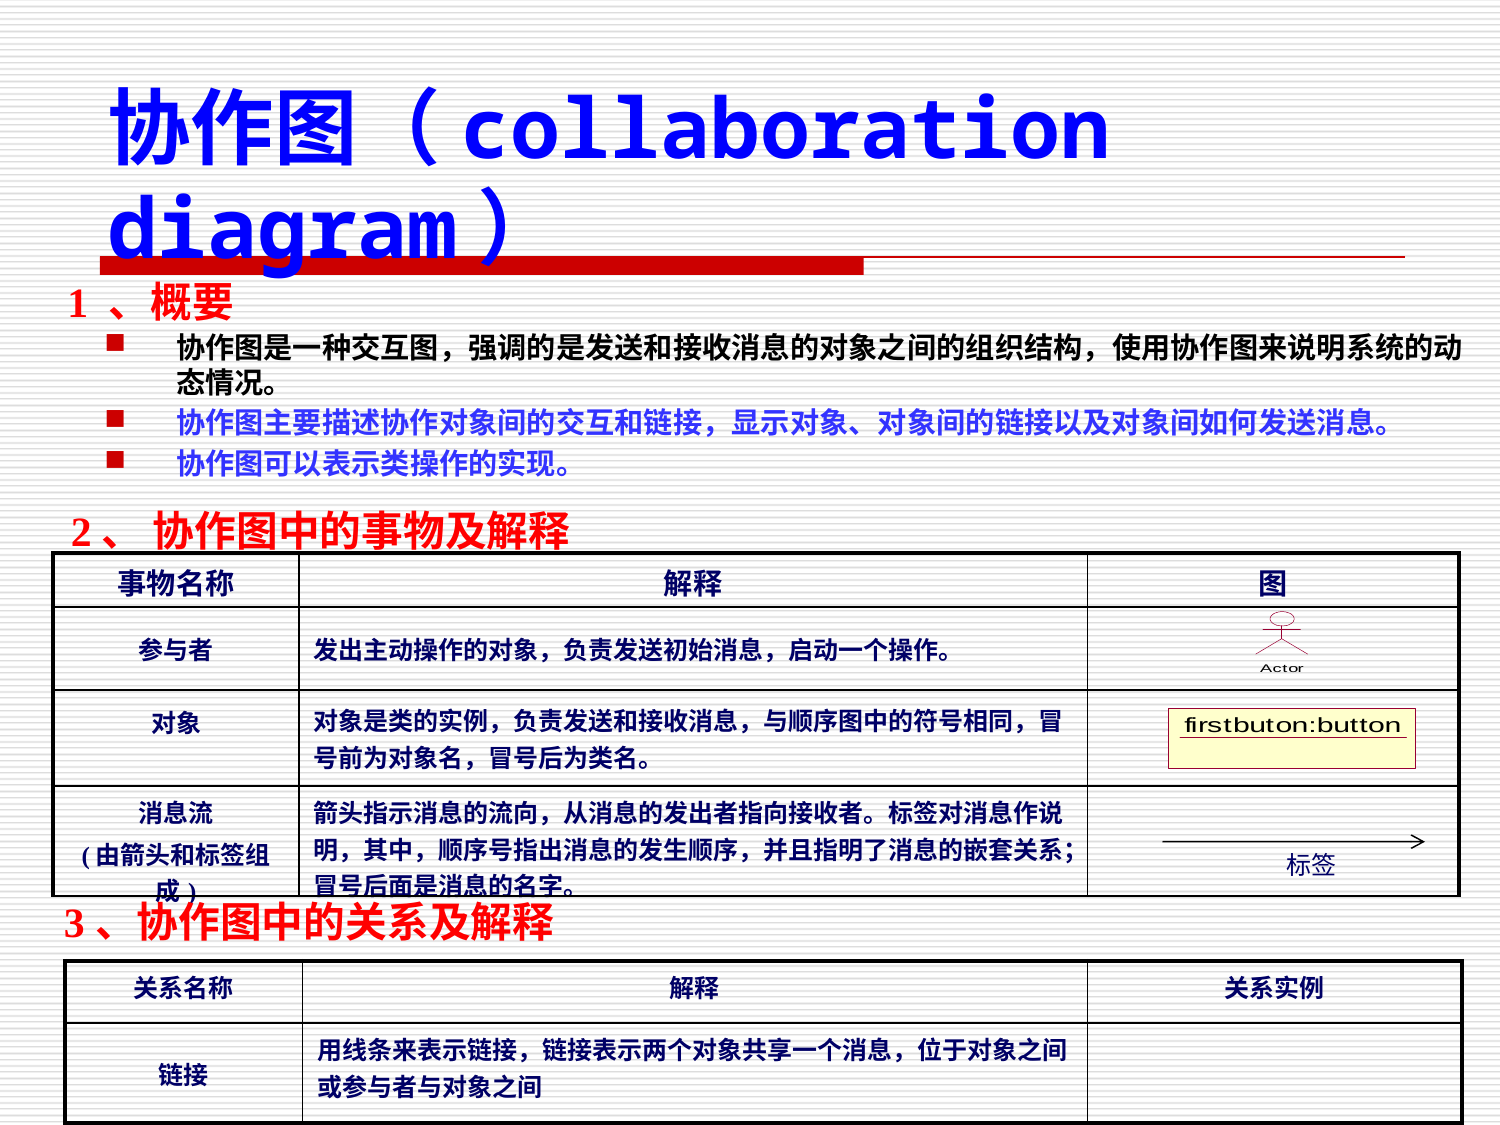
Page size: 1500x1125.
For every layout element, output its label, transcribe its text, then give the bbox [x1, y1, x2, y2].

table_cell [1088, 608, 1195, 689]
text_box 协作图（collaboration diagram） [92, 67, 1378, 283]
table_cell 对象是类的实例，负责发送和接收消息，与顺序图中的符号相同，冒号前为对象名，冒号后为类名。 [300, 691, 1087, 785]
table_cell 箭头指示消息的流向，从消息的发出者指向接收者。标签对消息作说明，其中，顺序号指出消息的发生顺序，并且指明了消息的嵌套关系；冒号后面是消息的名字。 [300, 787, 1087, 895]
table_header 解释 [303, 963, 1087, 1022]
table_header 关系名称 [67, 963, 302, 1022]
table_header 图 [1088, 555, 1457, 606]
text_box [1380, 834, 1426, 849]
table_header 关系实例 [1088, 963, 1460, 1022]
table_cell 发出主动操作的对象，负责发送初始消息，启动一个操作。 [300, 608, 1087, 689]
table_cell 对象 [55, 691, 298, 785]
text_box 1 、概要 [0, 268, 305, 334]
table_cell 用线条来表示链接，链接表示两个对象共享一个消息，位于对象之间或参与者与对象之间 [303, 1024, 1087, 1121]
table_cell 消息流 (由箭头和标签组成) [55, 787, 298, 888]
picture [0, 0, 1500, 1125]
table_header 事物名称 [55, 555, 298, 606]
table_cell 链接 [67, 1024, 302, 1121]
text_box 标签 [1242, 841, 1380, 887]
text_box 2、 协作图中的事物及解释 [55, 497, 824, 551]
picture [1155, 605, 1432, 774]
table_cell [1088, 1024, 1460, 1121]
table_header 解释 [300, 555, 1087, 606]
table_cell [1088, 787, 1457, 895]
text_box 协作图是一种交互图，强调的是发送和接收消息的对象之间的组织结构，使用协作图来说明系统的动态情况。 协作图主要描述协作对象间的交互和链接，显示对象、对象间的链接以及对象间如何发送消息。 协作图可以表示类操作的实现。 [26, 328, 1474, 504]
table_cell [1088, 691, 1457, 785]
table_cell [1368, 608, 1457, 689]
table_cell 参与者 [55, 608, 298, 689]
text_box 3、协作图中的关系及解释 [49, 888, 569, 954]
